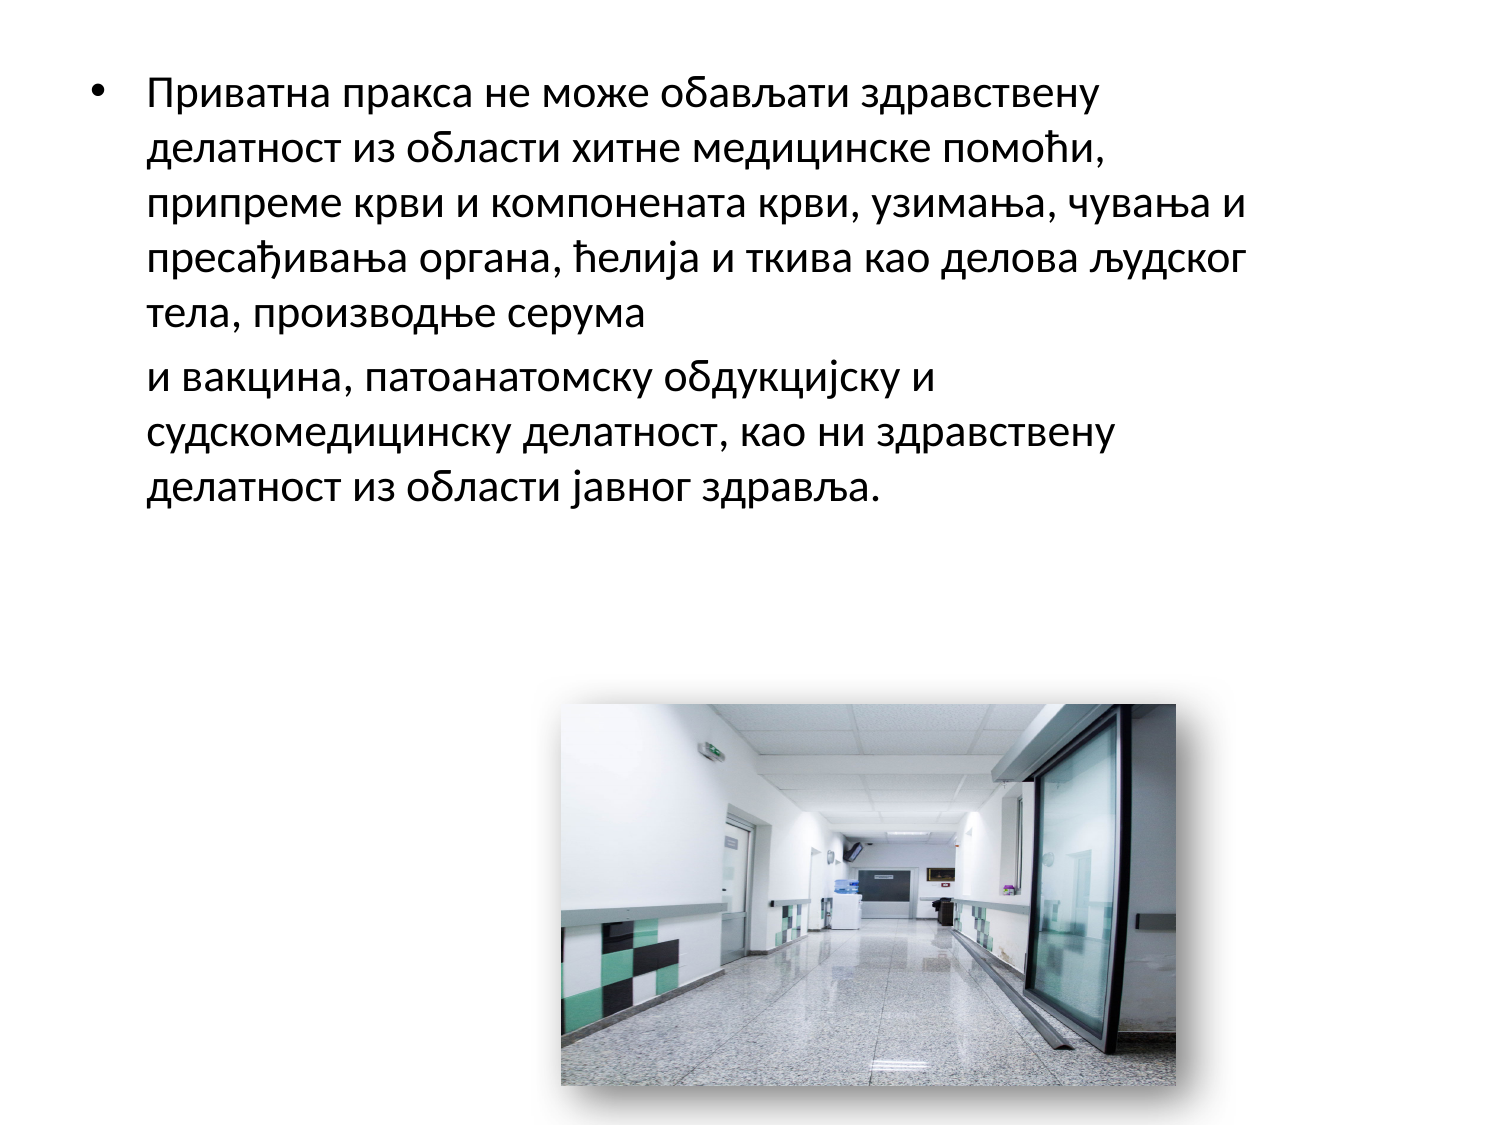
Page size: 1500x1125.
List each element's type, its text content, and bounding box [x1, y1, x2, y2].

picture [560, 703, 1176, 1086]
list Приватна пракса не може обављати здравствену делатност из области хитне медицинске помоћи, припреме крви и компонената крви, узимања, чувања и пресађивања органа, ћелија и ткива као делова људског тела, производње серума и вакцина, патоанатомскy обдукцијску и судскомедицинску делатност, као ни здравствену делатност из области јавног здравља. [75, 54, 1263, 1059]
